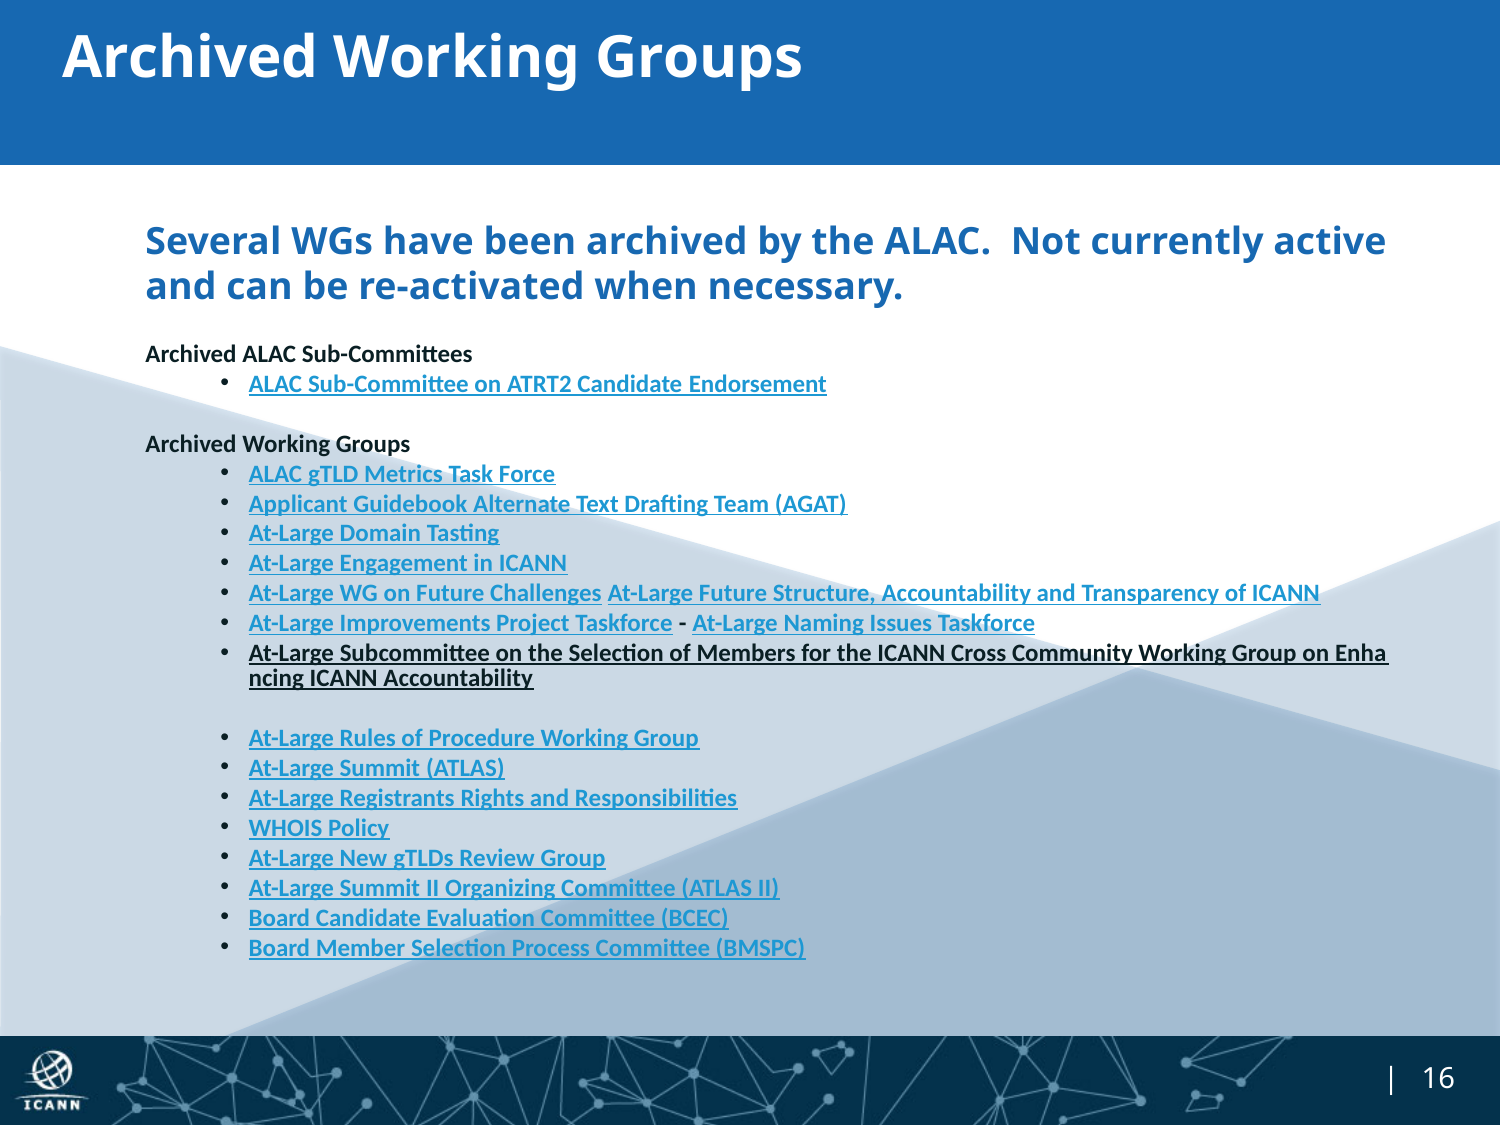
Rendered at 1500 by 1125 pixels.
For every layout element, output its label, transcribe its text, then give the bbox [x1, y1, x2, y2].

title Archived Working Groups [0, 0, 1500, 165]
text_box Several WGs have been archived by the ALAC. Not currently active and can be re-activated when necessary. Archived ALAC Sub-Committees ALAC Sub-Committee on ATRT2 Candidate Endorsement Archived Working Groups ALAC gTLD Metrics Task Force Applicant Guidebook Alternate Text Drafting Team (AGAT) At-Large Domain Tasting At-Large Engagement in ICANN At-Large WG on Future Challenges At-Large Future Structure, Accountability and Transparency of ICANN At-Large Improvements Project Taskforce - At-Large Naming Issues Taskforce At-Large Subcommittee on the Selection of Members for the ICANN Cross Community Working Group on Enhancing ICANN Accountability At-Large Rules of Procedure Working Group At-Large Summit (ATLAS) At-Large Registrants Rights and Responsibilities WHOIS Policy At-Large New gTLDs Review Group At-Large Summit II Organizing Committee (ATLAS II) Board Candidate Evaluation Committee (BCEC) Board Member Selection Process Committee (BMSPC) [130, 164, 1413, 1034]
picture [0, 1036, 1500, 1125]
